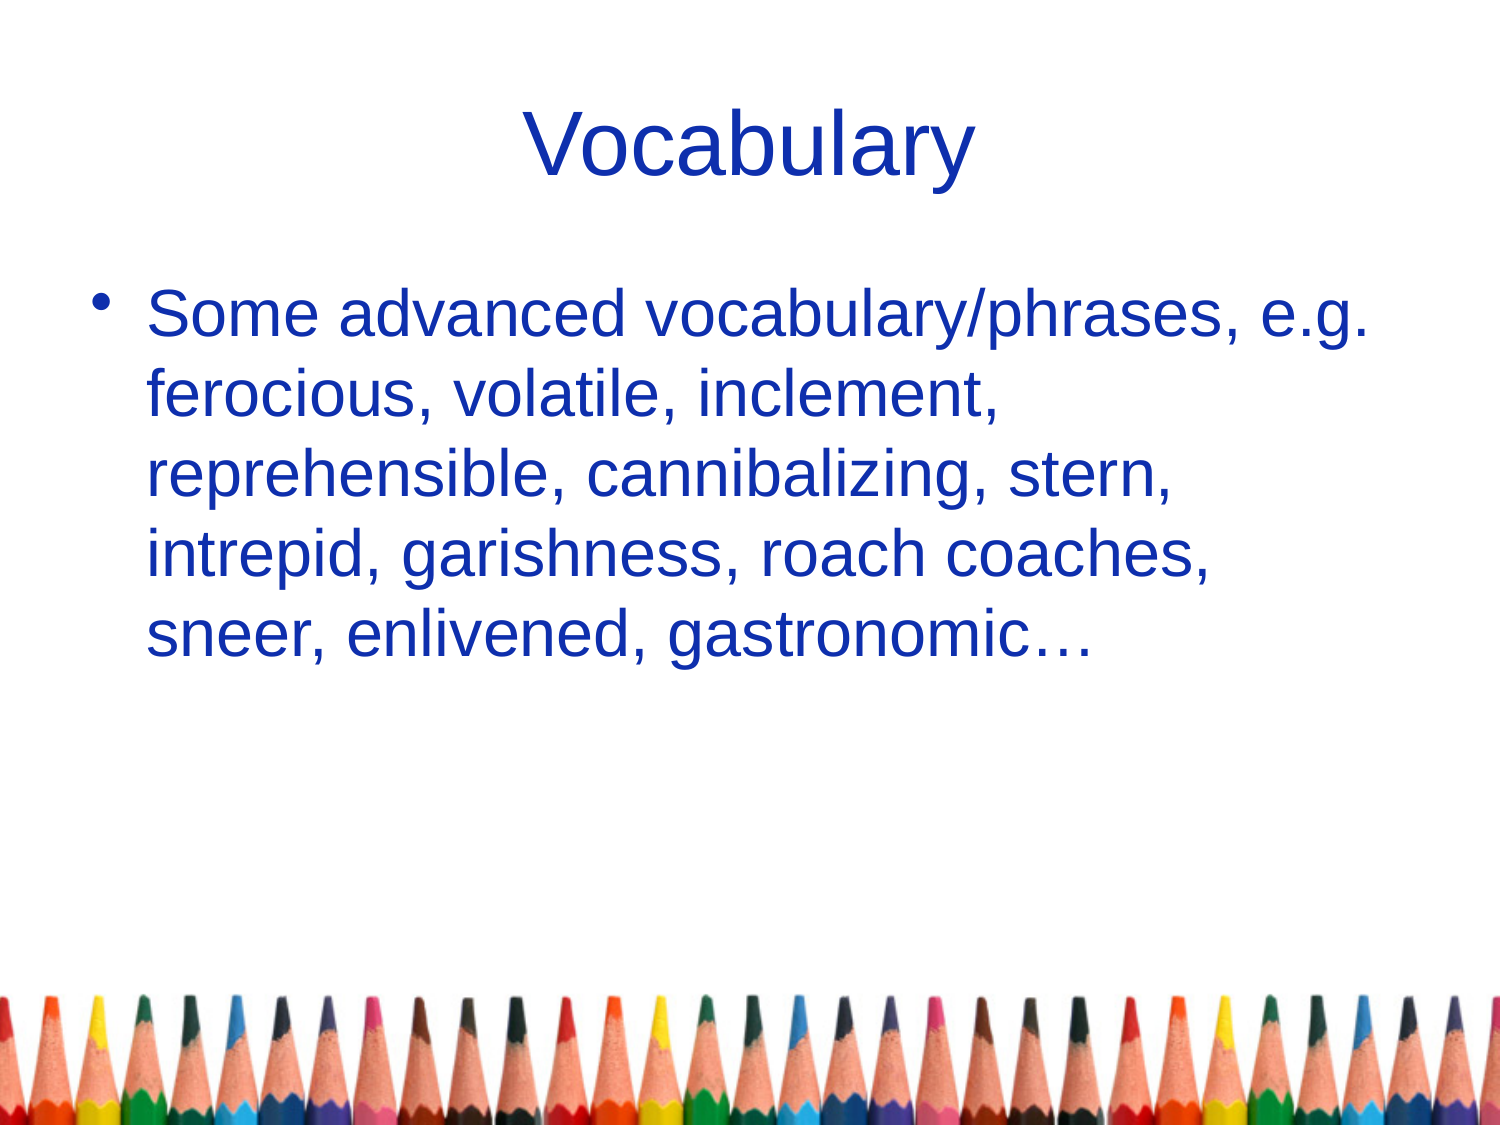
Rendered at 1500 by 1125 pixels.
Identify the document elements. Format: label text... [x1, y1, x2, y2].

picture [0, 0, 1500, 1125]
list Some advanced vocabulary/phrases, e.g. ferocious, volatile, inclement, reprehensible, cannibalizing, stern, intrepid, garishness, roach coaches, sneer, enlivened, gastronomic… [75, 262, 1425, 1005]
title Vocabulary [75, 45, 1425, 233]
